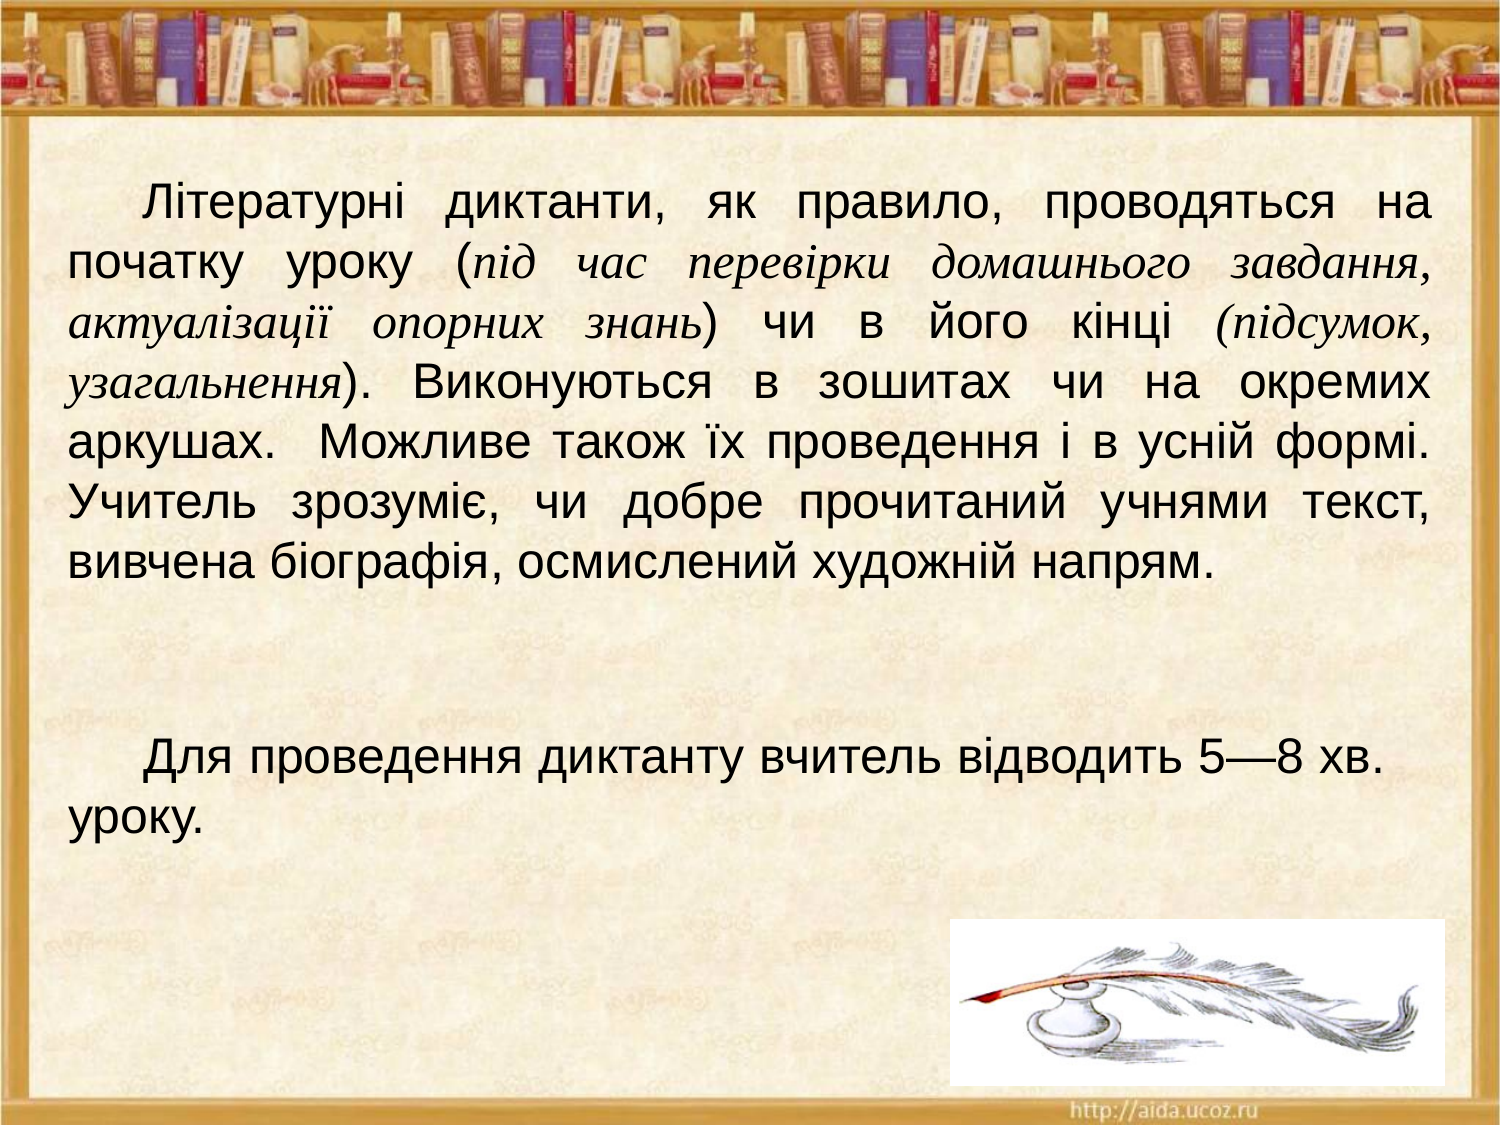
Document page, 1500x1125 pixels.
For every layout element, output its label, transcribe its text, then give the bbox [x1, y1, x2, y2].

text_box Літературні диктанти, як правило, проводяться на початку уроку (під час перевірки домашнього завдання, актуалізації опорних знань) чи в його кінці (підсумок, узагальнення). Виконуються в зошитах чи на окремих аркушах. Можливе також їх проведення і в усній формі. Учитель зрозуміє, чи добре прочитаний учнями текст, вивчена біографія, осмислений художній напрям. [53, 160, 1447, 656]
picture [0, 0, 1500, 1125]
text_box Для проведення диктанту вчитель відводить 5—8 хв. уроку. [53, 715, 1401, 851]
